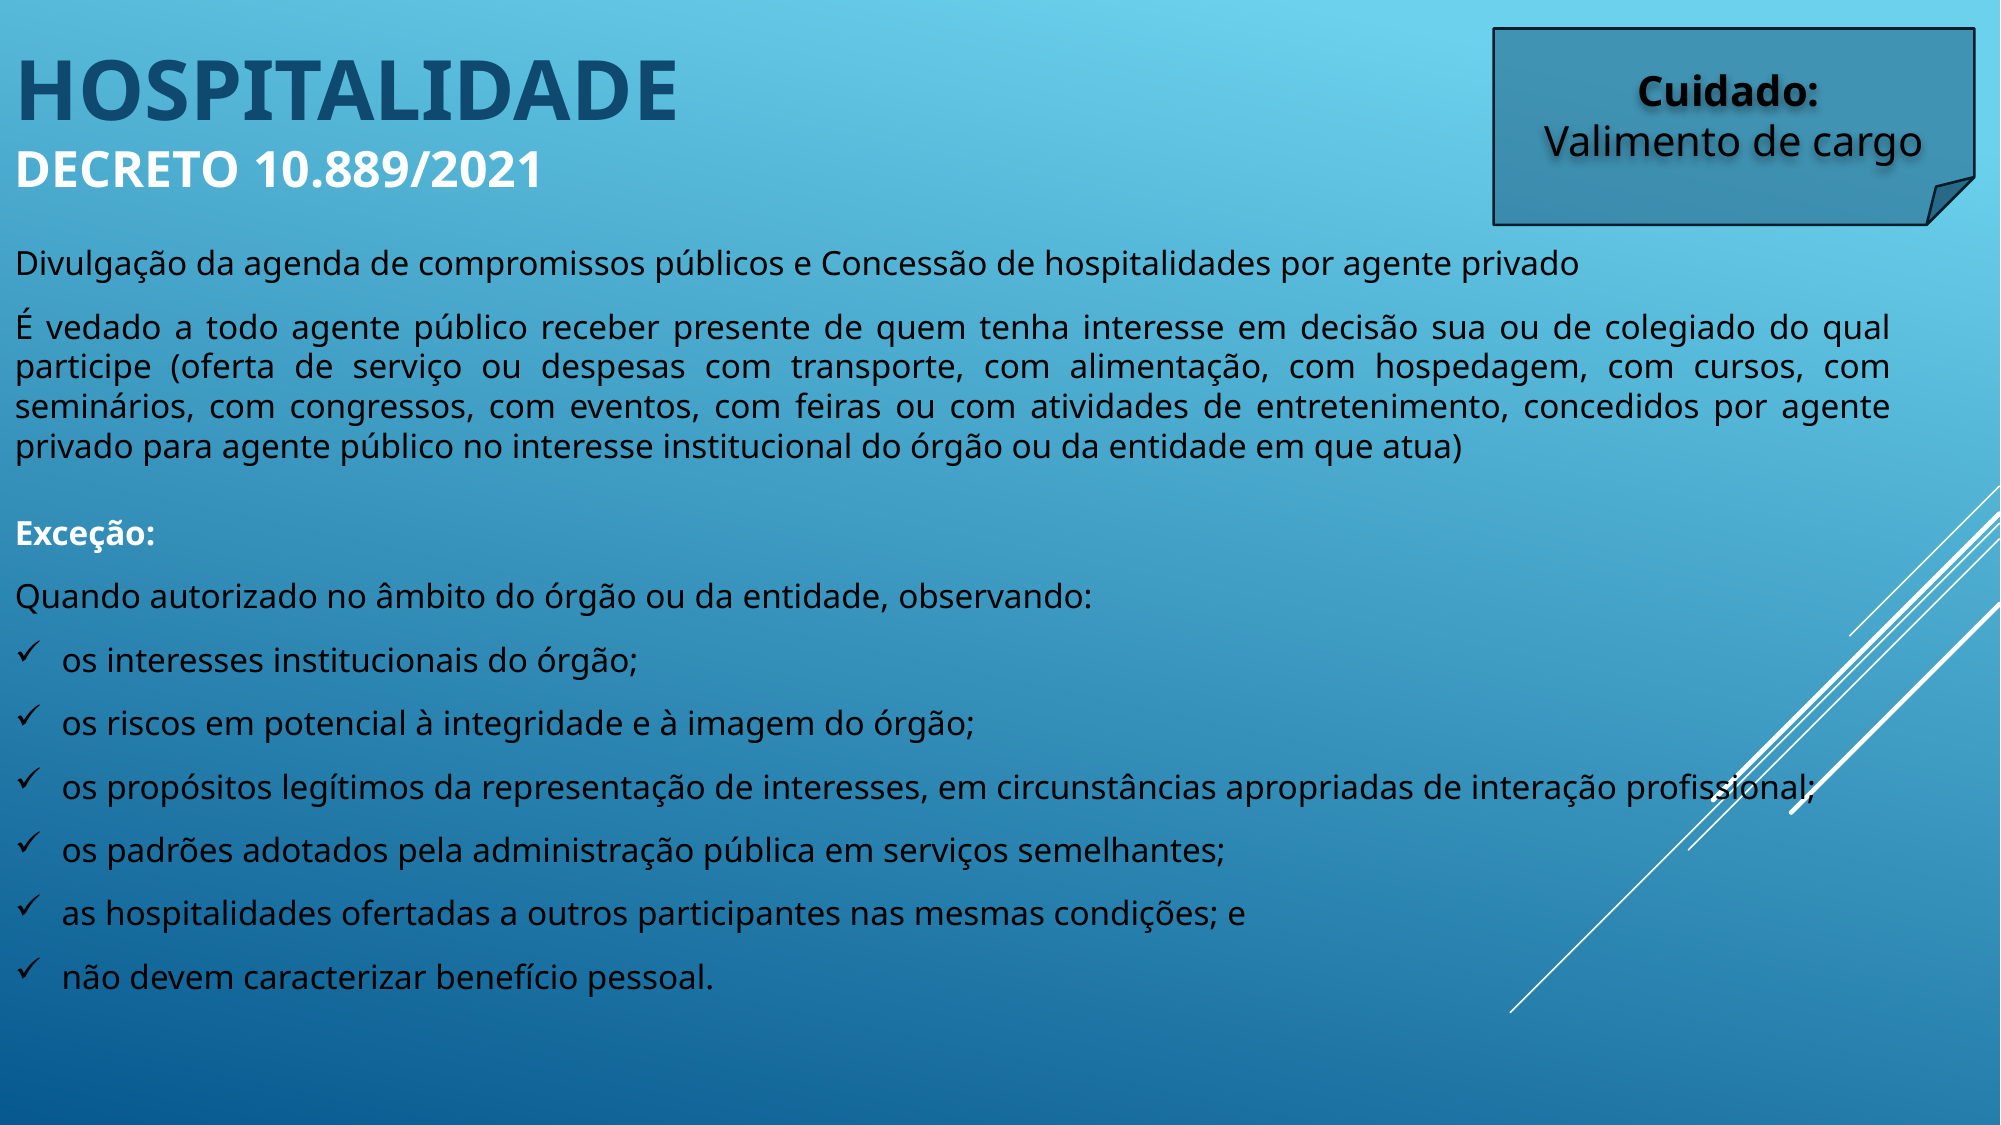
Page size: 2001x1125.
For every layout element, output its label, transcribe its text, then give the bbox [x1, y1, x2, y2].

text_box Cuidado: Valimento de cargo [1389, 56, 2000, 172]
text_box HOSPITALIDADE DECRETO 10.889/2021 Divulgação da agenda de compromissos públicos e Concessão de hospitalidades por agente privado É vedado a todo agente público receber presente de quem tenha interesse em decisão sua ou de colegiado do qual participe (oferta de serviço ou despesas com transporte, com alimentação, com hospedagem, com cursos, com seminários, com congressos, com eventos, com feiras ou com atividades de entretenimento, concedidos por agente privado para agente público no interesse institucional do órgão ou da entidade em que atua) Exceção: Quando autorizado no âmbito do órgão ou da entidade, observando: os interesses institucionais do órgão; os riscos em potencial à integridade e à imagem do órgão; os propósitos legítimos da representação de interesses, em circunstâncias apropriadas de interação profissional; os padrões adotados pela administração pública em serviços semelhantes; as hospitalidades ofertadas a outros participantes nas mesmas condições; e não devem caracterizar benefício pessoal. [0, 30, 1909, 595]
text_box [0, 595, 1909, 702]
text_box [1492, 27, 1976, 56]
text_box [1492, 185, 1969, 227]
text_box HOSPITALIDADE DECRETO 10.889/2021 Divulgação da agenda de compromissos públicos e Concessão de hospitalidades por agente privado É vedado a todo agente público receber presente de quem tenha interesse em decisão sua ou de colegiado do qual participe (oferta de serviço ou despesas com transporte, com alimentação, com hospedagem, com cursos, com seminários, com congressos, com eventos, com feiras ou com atividades de entretenimento, concedidos por agente privado para agente público no interesse institucional do órgão ou da entidade em que atua) Exceção: Quando autorizado no âmbito do órgão ou da entidade, observando: os interesses institucionais do órgão; os riscos em potencial à integridade e à imagem do órgão; os propósitos legítimos da representação de interesses, em circunstâncias apropriadas de interação profissional; os padrões adotados pela administração pública em serviços semelhantes; as hospitalidades ofertadas a outros participantes nas mesmas condições; e não devem caracterizar benefício pessoal. [0, 702, 1909, 1125]
